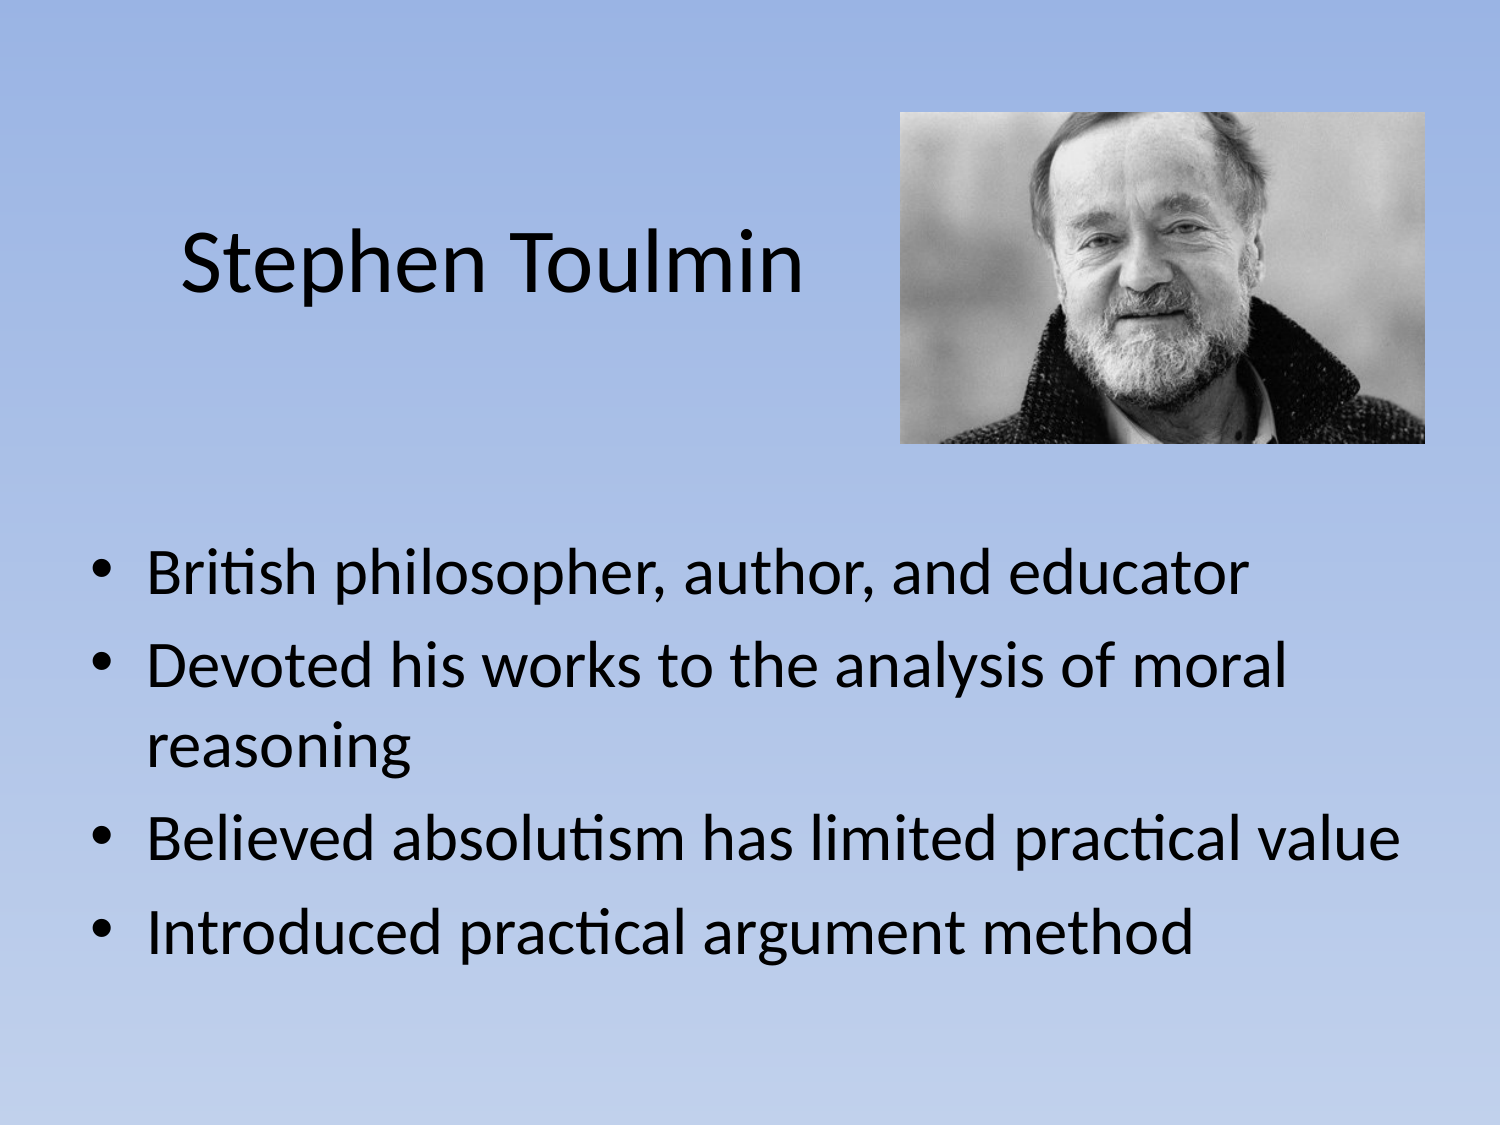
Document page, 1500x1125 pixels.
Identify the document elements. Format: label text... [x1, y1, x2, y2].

list British philosopher, author, and educator Devoted his works to the analysis of moral reasoning Believed absolutism has limited practical value Introduced practical argument method [75, 520, 1425, 1050]
picture [899, 112, 1426, 444]
title Stephen Toulmin [150, 162, 838, 350]
